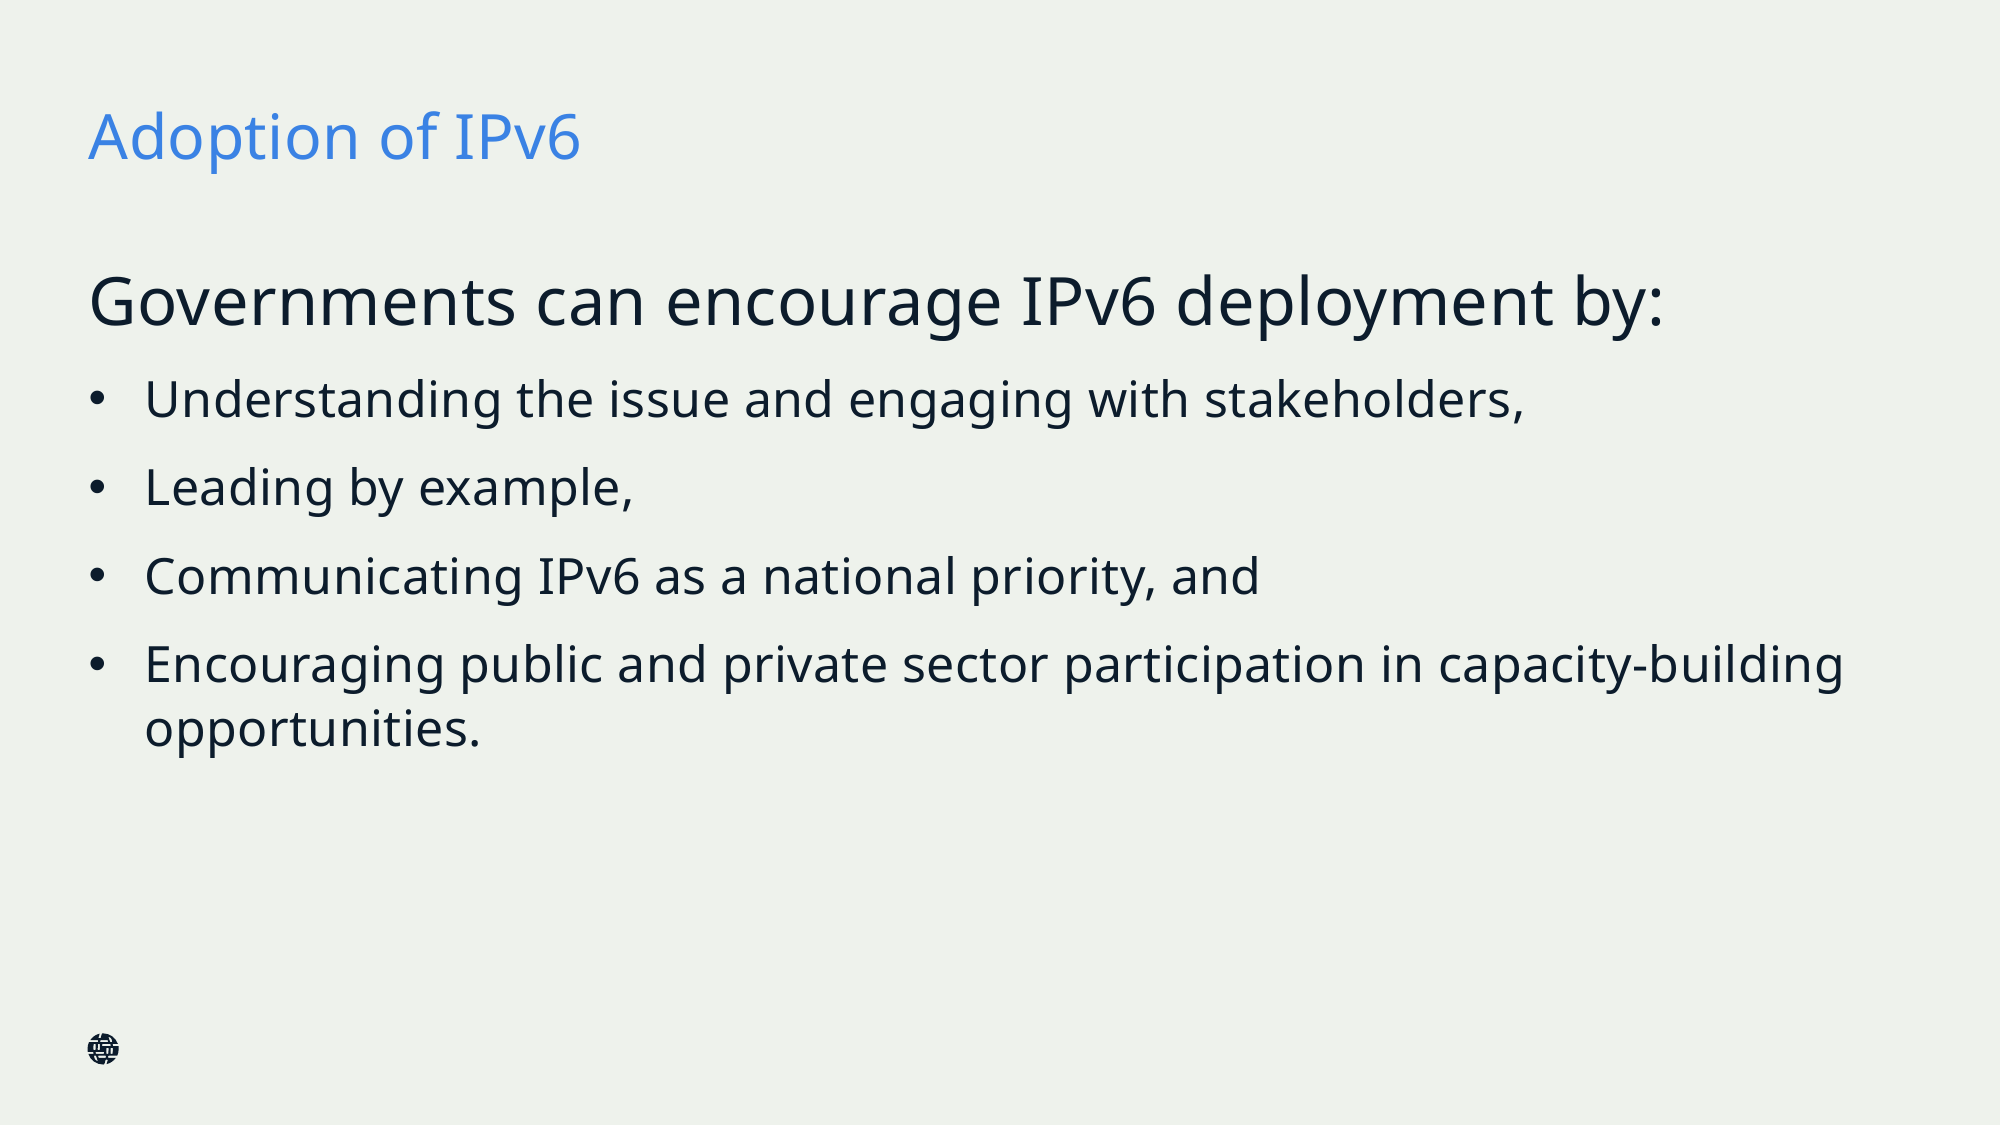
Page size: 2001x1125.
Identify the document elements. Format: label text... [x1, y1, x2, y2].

title Adoption of IPv6 [88, 93, 1914, 182]
text_box [316, 314, 1672, 494]
list Governments can encourage IPv6 deployment by: Understanding the issue and engaging with stakeholders, Leading by example, Communicating IPv6 as a national priority, and Encouraging public and private sector participation in capacity-building opportunities. [88, 253, 1914, 783]
